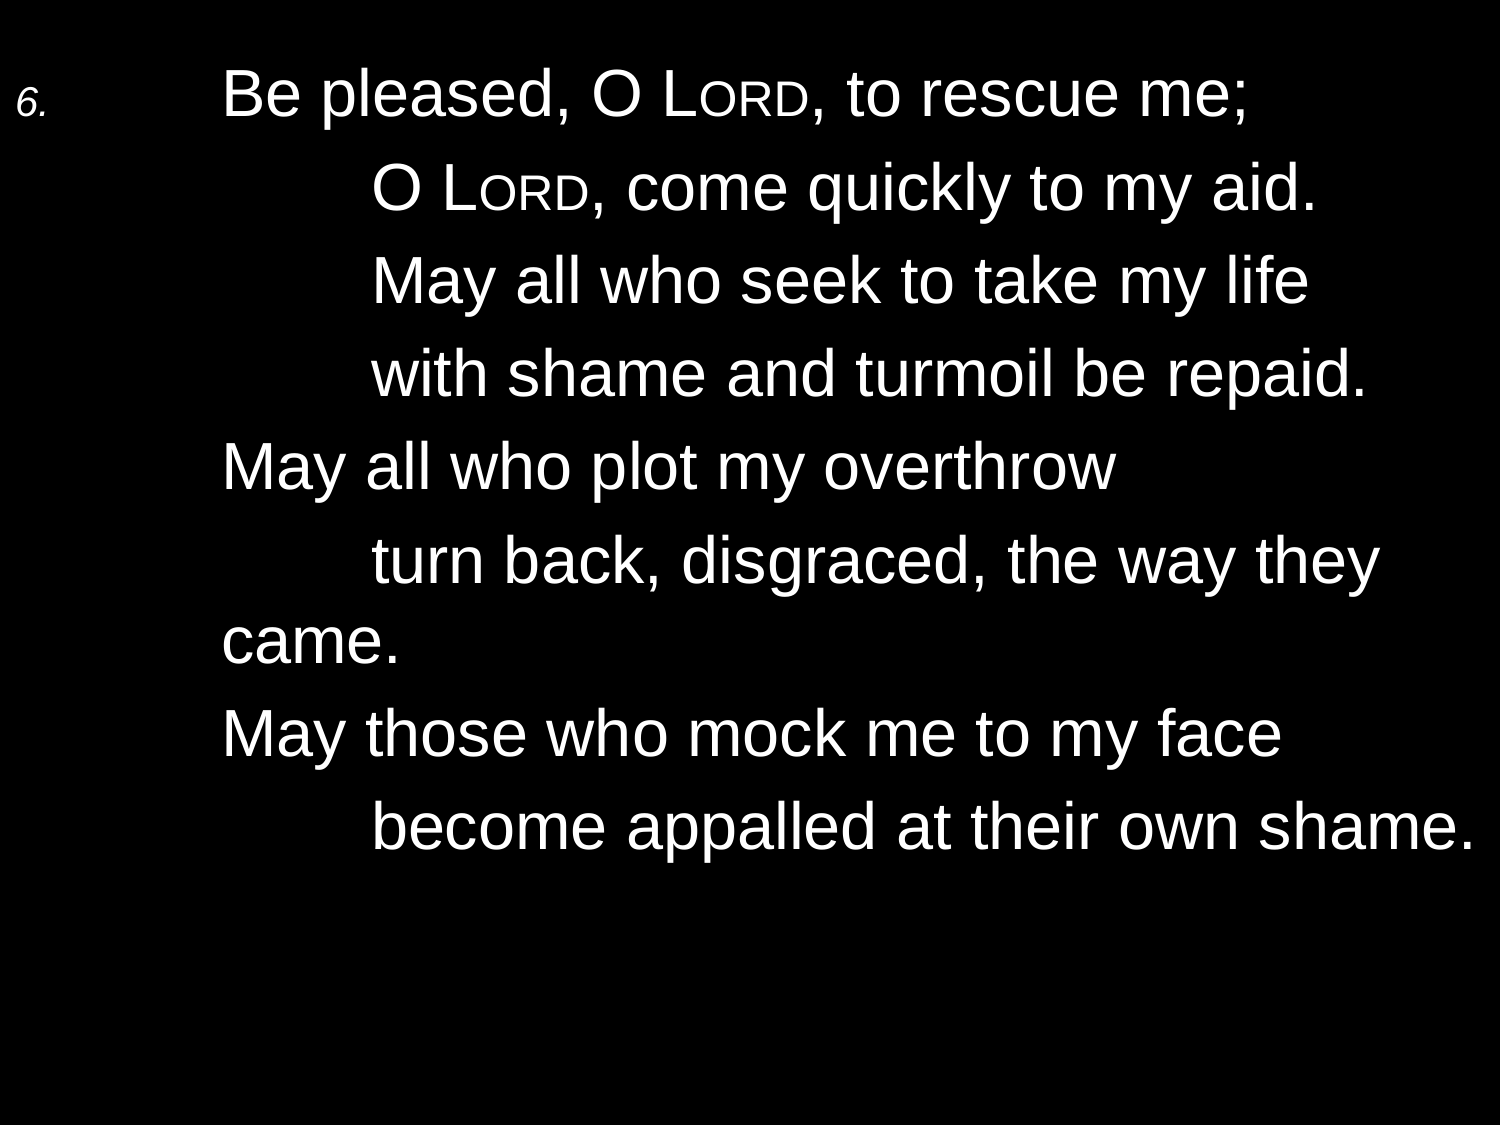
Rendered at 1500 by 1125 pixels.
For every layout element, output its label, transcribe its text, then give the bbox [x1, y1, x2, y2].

list 6. Be pleased, O Lord, to rescue me; O Lord, come quickly to my aid. May all who seek to take my life with shame and turmoil be repaid. May all who plot my overthrow turn back, disgraced, the way they came. May those who mock me to my face become appalled at their own shame. [0, 42, 1500, 1047]
